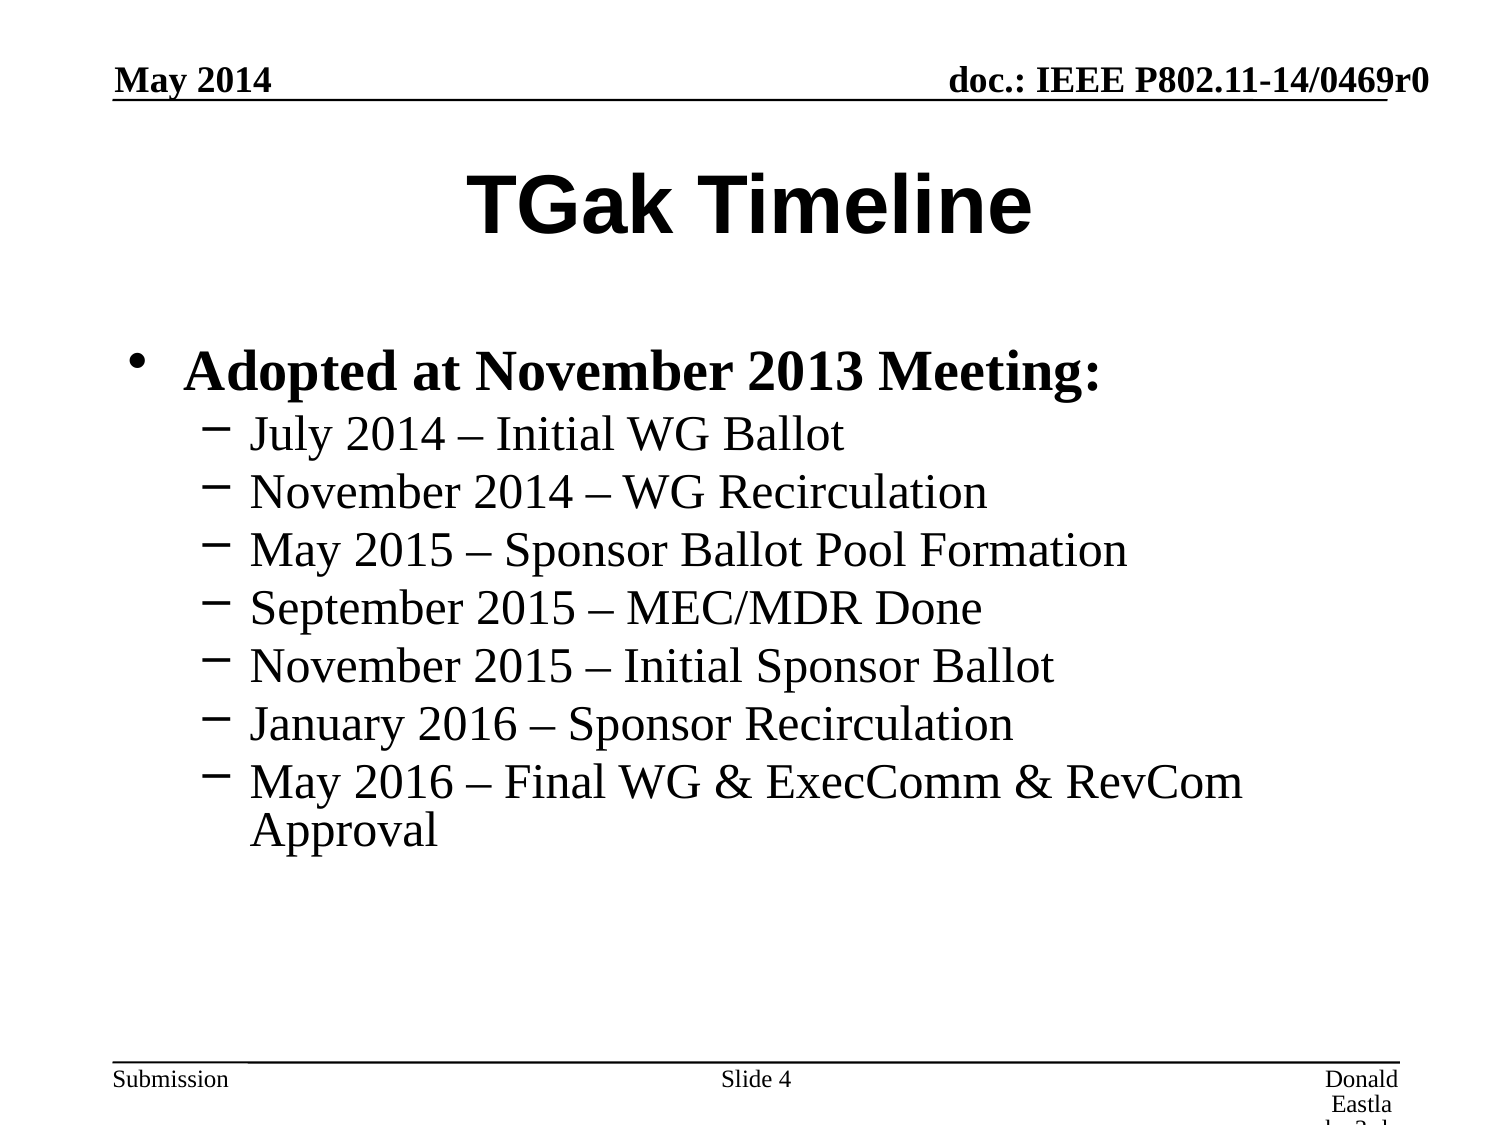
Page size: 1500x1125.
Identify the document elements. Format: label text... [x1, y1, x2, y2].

footer Donald Eastlake 3rd, Huawei Technologies [1325, 1062, 1402, 1093]
list Adopted at November 2013 Meeting: July 2014 – Initial WG Ballot November 2014 – WG Recirculation May 2015 – Sponsor Ballot Pool Formation September 2015 – MEC/MDR Done November 2015 – Initial Sponsor Ballot January 2016 – Sponsor Recirculation May 2016 – Final WG & ExecComm & RevCom Approval [112, 324, 1388, 1000]
slide_number Slide 4 [712, 1062, 800, 1093]
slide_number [114, 54, 290, 100]
title TGak Timeline [112, 112, 1388, 288]
